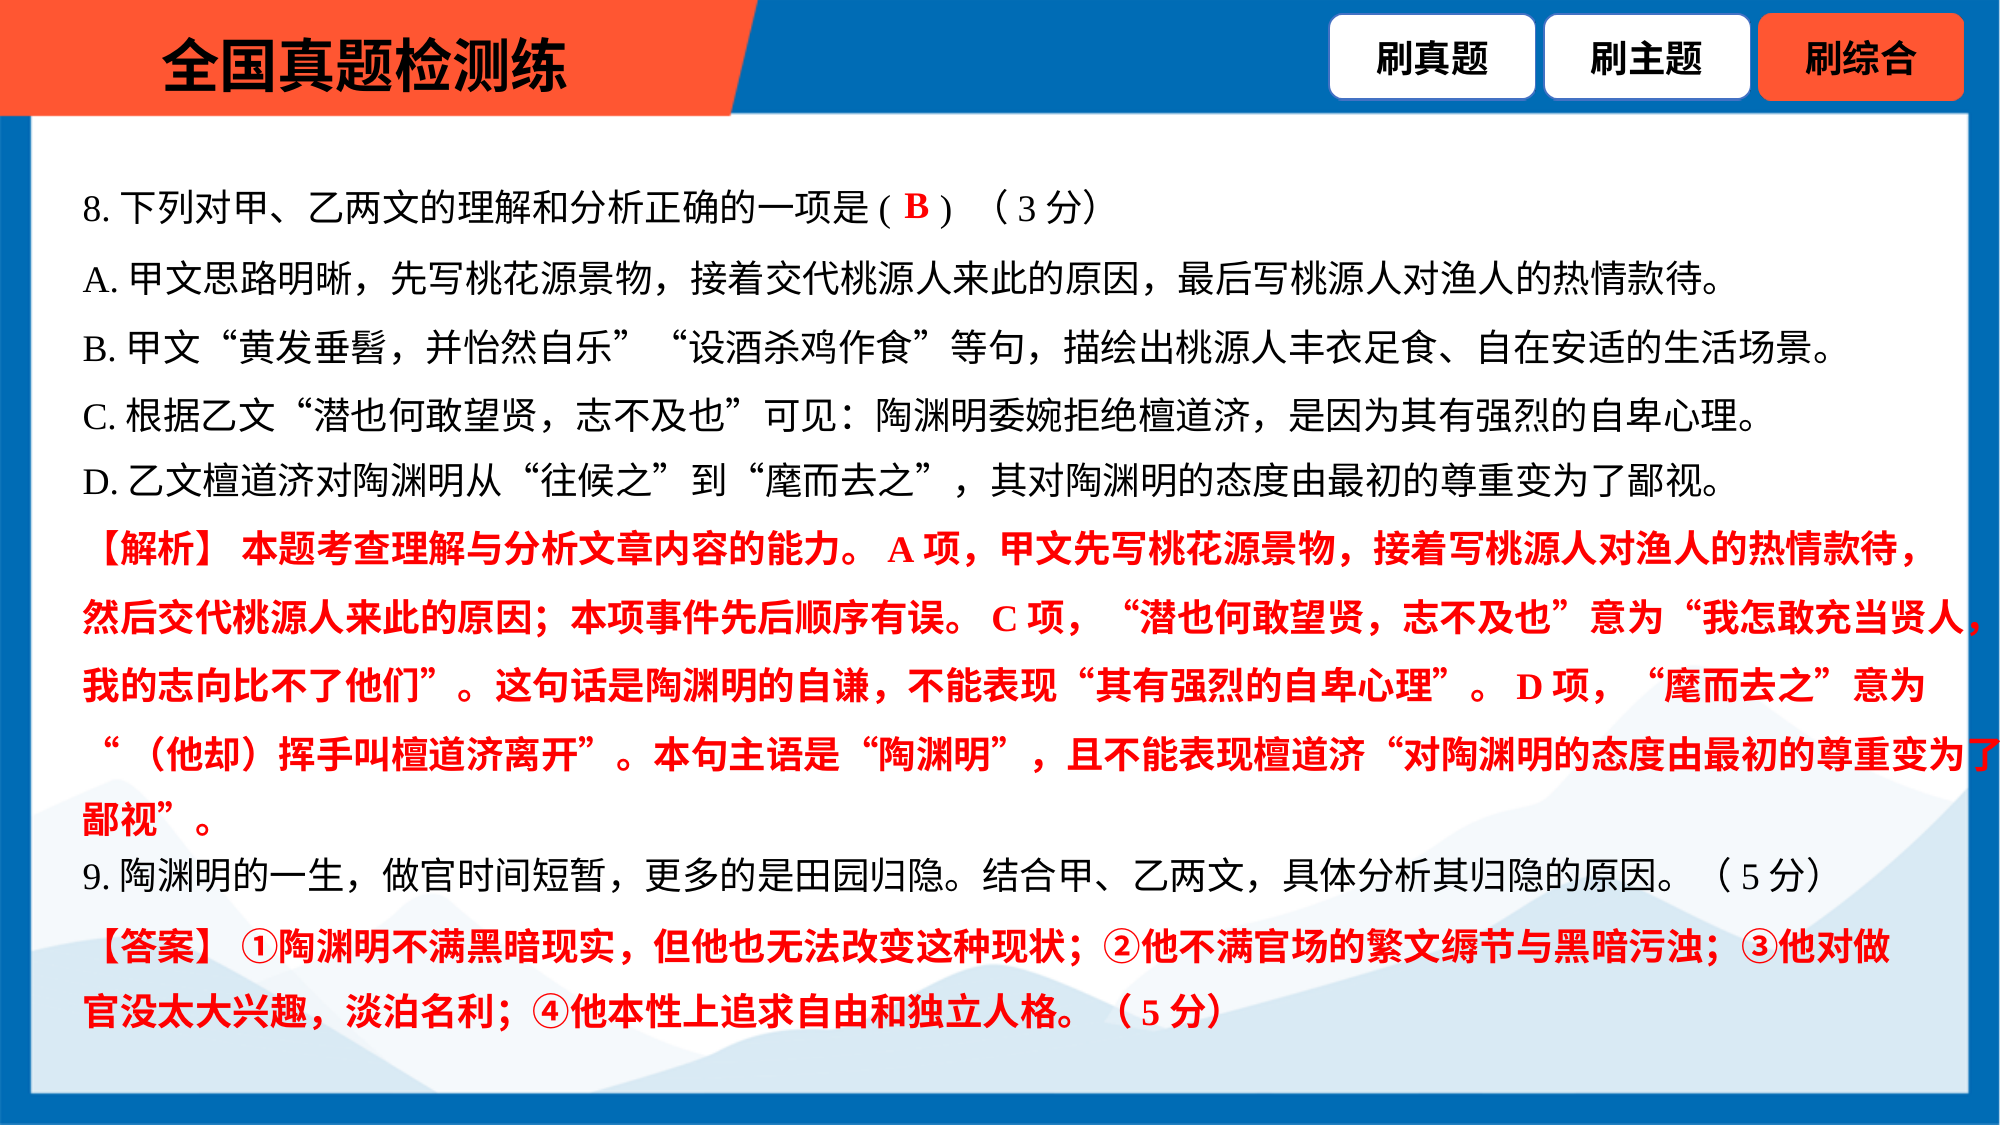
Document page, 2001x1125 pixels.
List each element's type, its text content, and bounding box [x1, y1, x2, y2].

text_box 【答案】 ①陶渊明不满黑暗现实，但他也无法改变这种现状；②他不满官场的繁文缛节与黑暗污浊；③他对做 官没太大兴趣，淡泊名利；④他本性上追求自由和独立人格。（5分） [82, 899, 1917, 1026]
text_box 9.陶渊明的一生，做官时间短暂，更多的是田园归隐。结合甲、乙两文，具体分析其归隐的原因。（5分） [82, 832, 1917, 891]
picture [0, 0, 2000, 1125]
text_box 【解析】 本题考查理解与分析文章内容的能力。A项，甲文先写桃花源景物，接着写桃源人对渔人的热情款待， 然后交代桃源人来此的原因；本项事件先后顺序有误。C项，“潜也何敢望贤，志不及也”意为“我怎敢充当贤人， 我的志向比不了他们”。这句话是陶渊明的自谦，不能表现“其有强烈的自卑心理”。D项，“麾而去之”意为 “（他却）挥手叫檀道济离开”。本句主语是“陶渊明”，且不能表现檀道济“对陶渊明的态度由最初的尊重变为了 鄙视”。 [82, 501, 1917, 832]
text_box B [890, 161, 943, 220]
text_box 8.下列对甲、乙两文的理解和分析正确的一项是( ) （3分） [82, 164, 1917, 222]
text_box A.甲文思路明晰，先写桃花源景物，接着交代桃源人来此的原因，最后写桃源人对渔人的热情款待。 B.甲文“黄发垂髫，并怡然自乐”“设酒杀鸡作食”等句，描绘出桃源人丰衣足食、自在安适的生活场景。 C.根据乙文“潜也何敢望贤，志不及也”可见：陶渊明委婉拒绝檀道济，是因为其有强烈的自卑心理。 D.乙文檀道济对陶渊明从“往候之”到“麾而去之”，其对陶渊明的态度由最初的尊重变为了鄙视。 [82, 230, 1917, 496]
